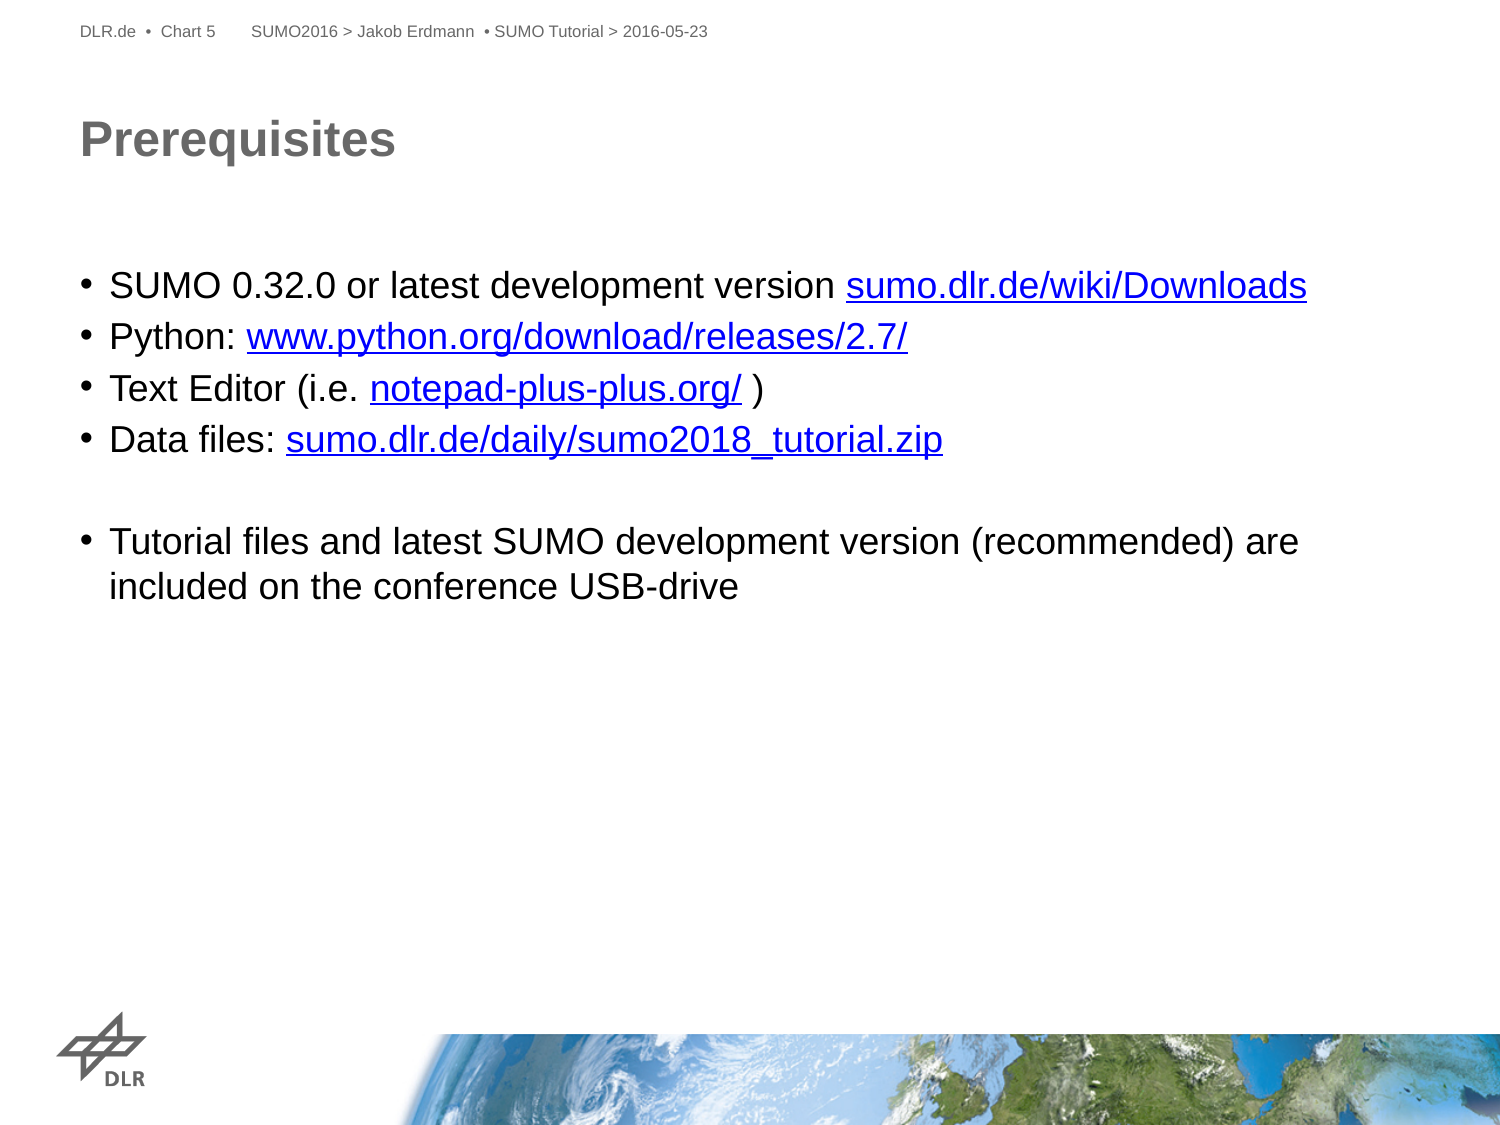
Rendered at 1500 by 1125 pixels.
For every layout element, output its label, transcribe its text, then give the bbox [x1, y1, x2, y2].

picture [0, 1007, 1500, 1125]
slide_number DLR.de • Chart 5 [79, 20, 251, 45]
list SUMO 0.32.0 or latest development version sumo.dlr.de/wiki/Downloads Python: www.python.org/download/releases/2.7/ Text Editor (i.e. notepad-plus-plus.org/ ) Data files: sumo.dlr.de/daily/sumo2018_tutorial.zip Tutorial files and latest SUMO development version (recommended) are included on the conference USB-drive [79, 261, 1421, 973]
footer SUMO2016 > Jakob Erdmann • SUMO Tutorial > 2016-05-23 [251, 20, 1421, 45]
title Prerequisites [79, 106, 1421, 228]
